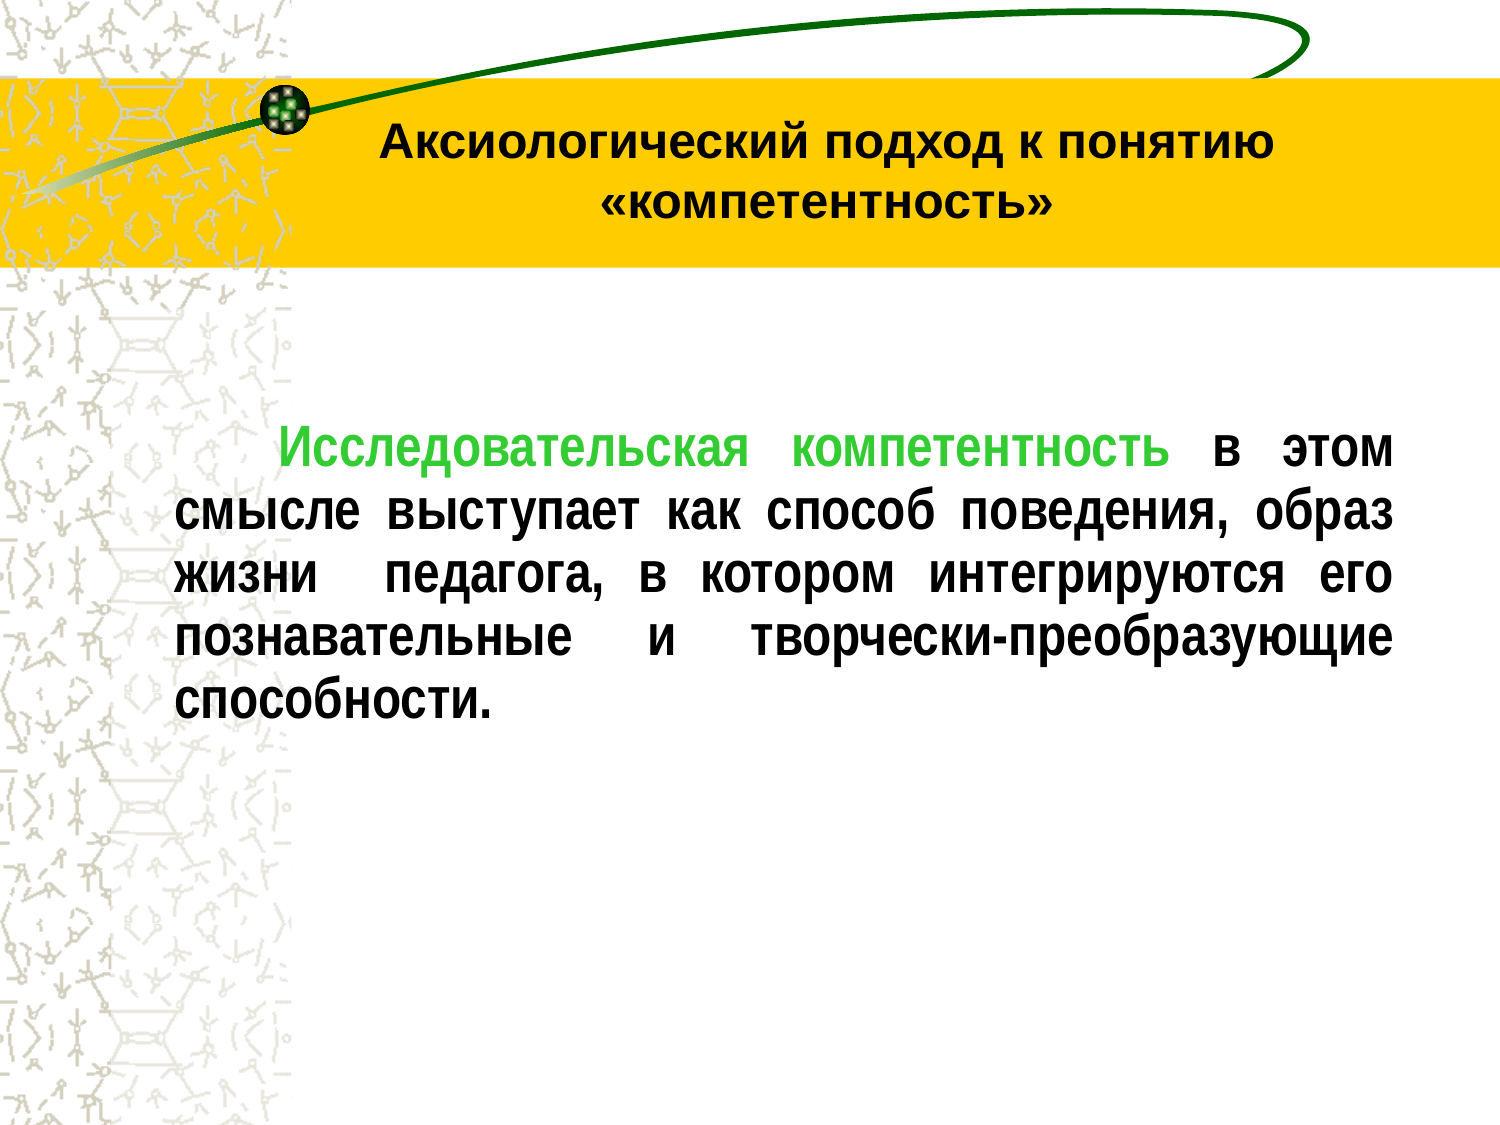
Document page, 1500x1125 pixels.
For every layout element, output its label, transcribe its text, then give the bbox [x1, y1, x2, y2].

list Исследовательская компетентность в этом смысле выступает как способ поведения, образ жизни педагога, в котором интегрируются его познавательные и творчески-преобразующие способности. [159, 408, 1410, 823]
title Аксиологический подход к понятию «компетентность» [189, 74, 1465, 263]
picture [0, 0, 292, 1125]
